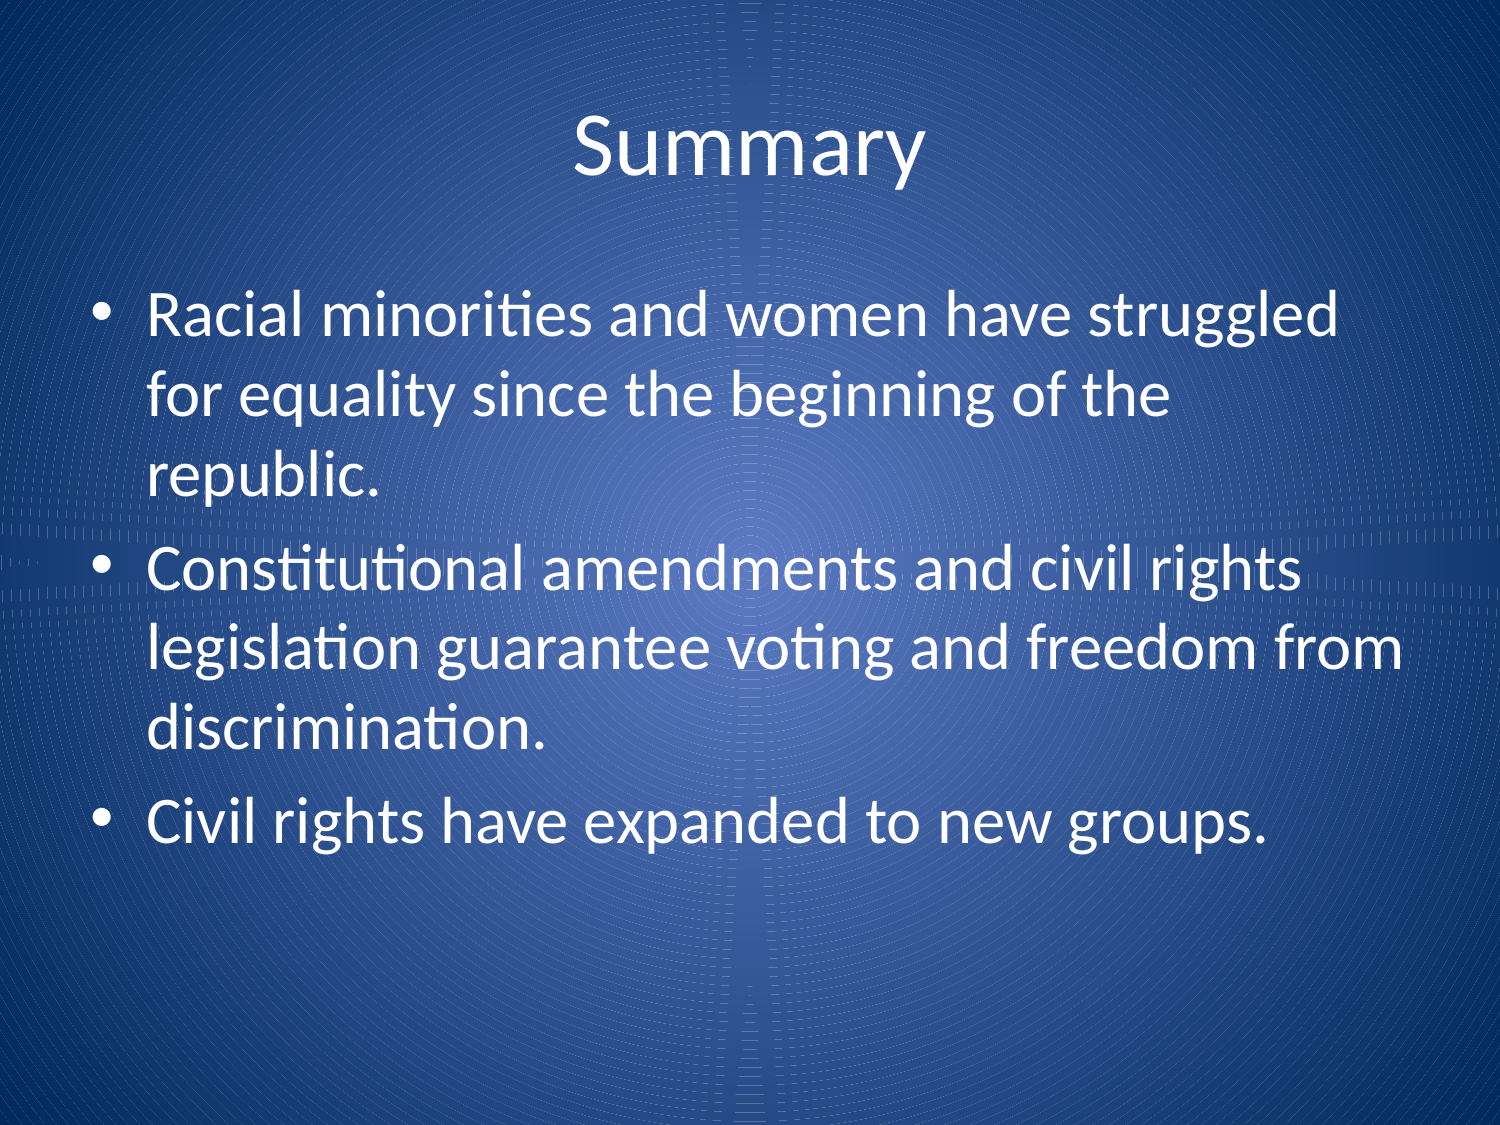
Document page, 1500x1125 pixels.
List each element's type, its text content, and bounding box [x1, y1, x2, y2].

title Summary [75, 45, 1425, 233]
list Racial minorities and women have struggled for equality since the beginning of the republic. Constitutional amendments and civil rights legislation guarantee voting and freedom from discrimination. Civil rights have expanded to new groups. [75, 262, 1425, 1005]
